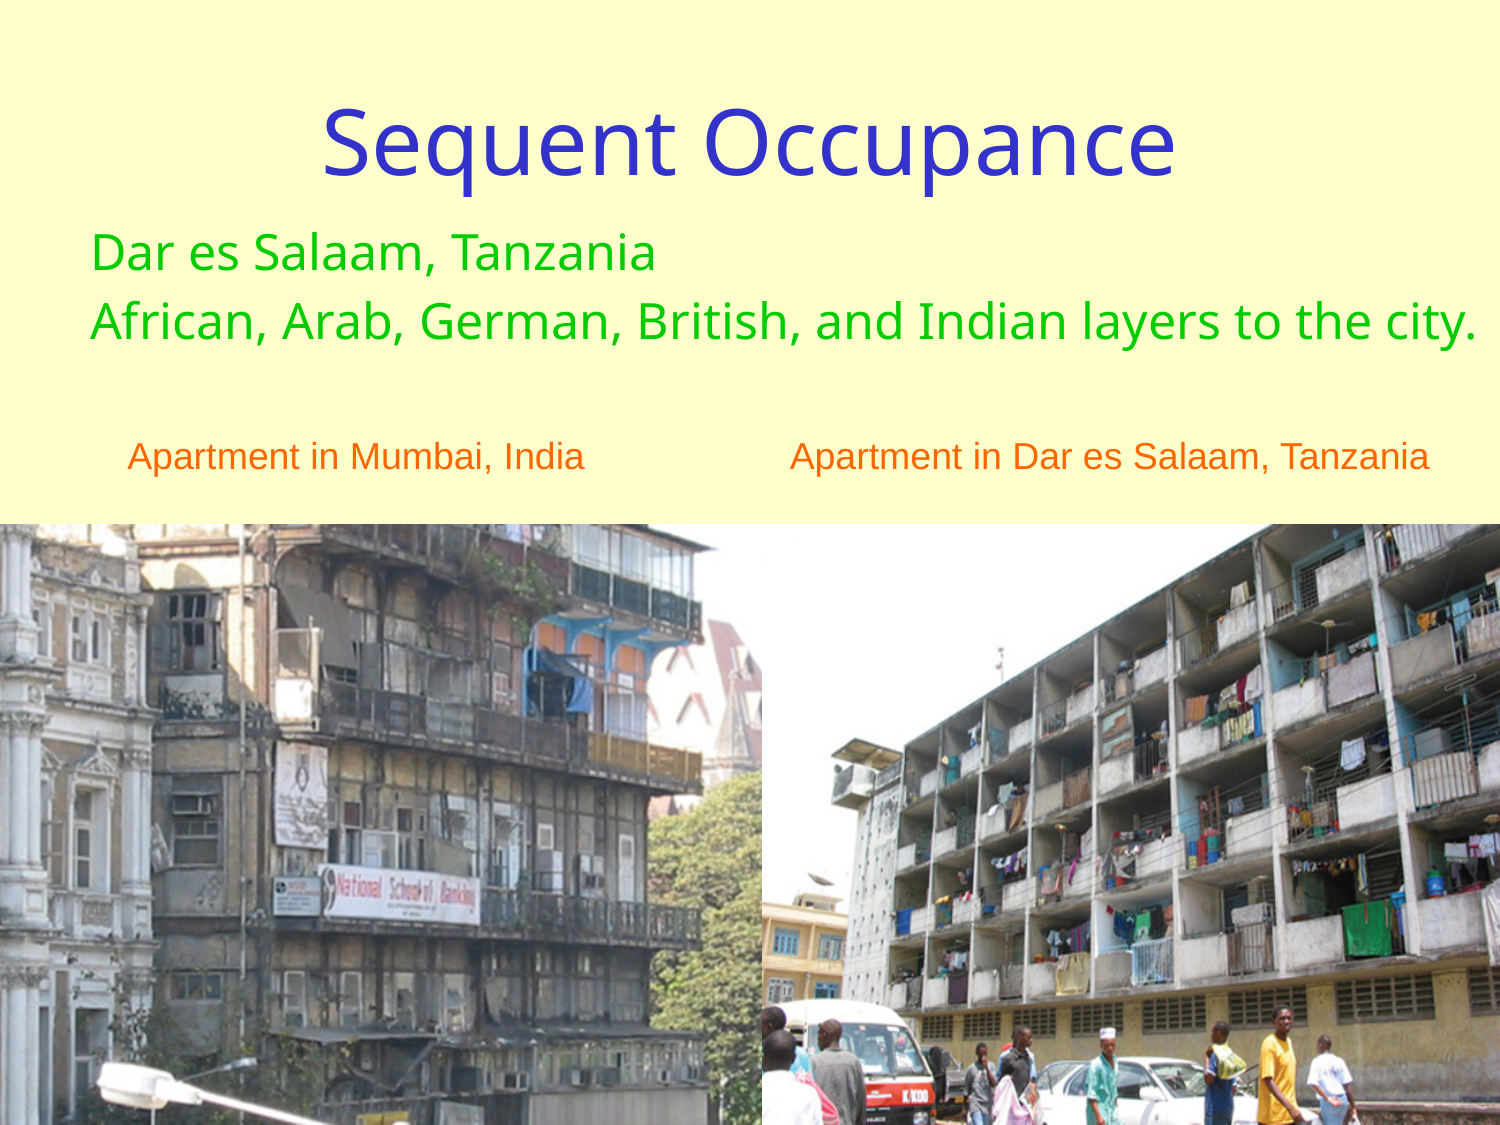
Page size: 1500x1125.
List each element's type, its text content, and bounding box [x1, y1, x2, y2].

text_box Apartment in Dar es Salaam, Tanzania [774, 424, 1500, 485]
list Dar es Salaam, Tanzania African, Arab, German, British, and Indian layers to the city. [75, 212, 1500, 425]
title Sequent Occupance [75, 45, 1425, 212]
picture [0, 524, 1500, 1125]
text_box Apartment in Mumbai, India [112, 424, 625, 485]
